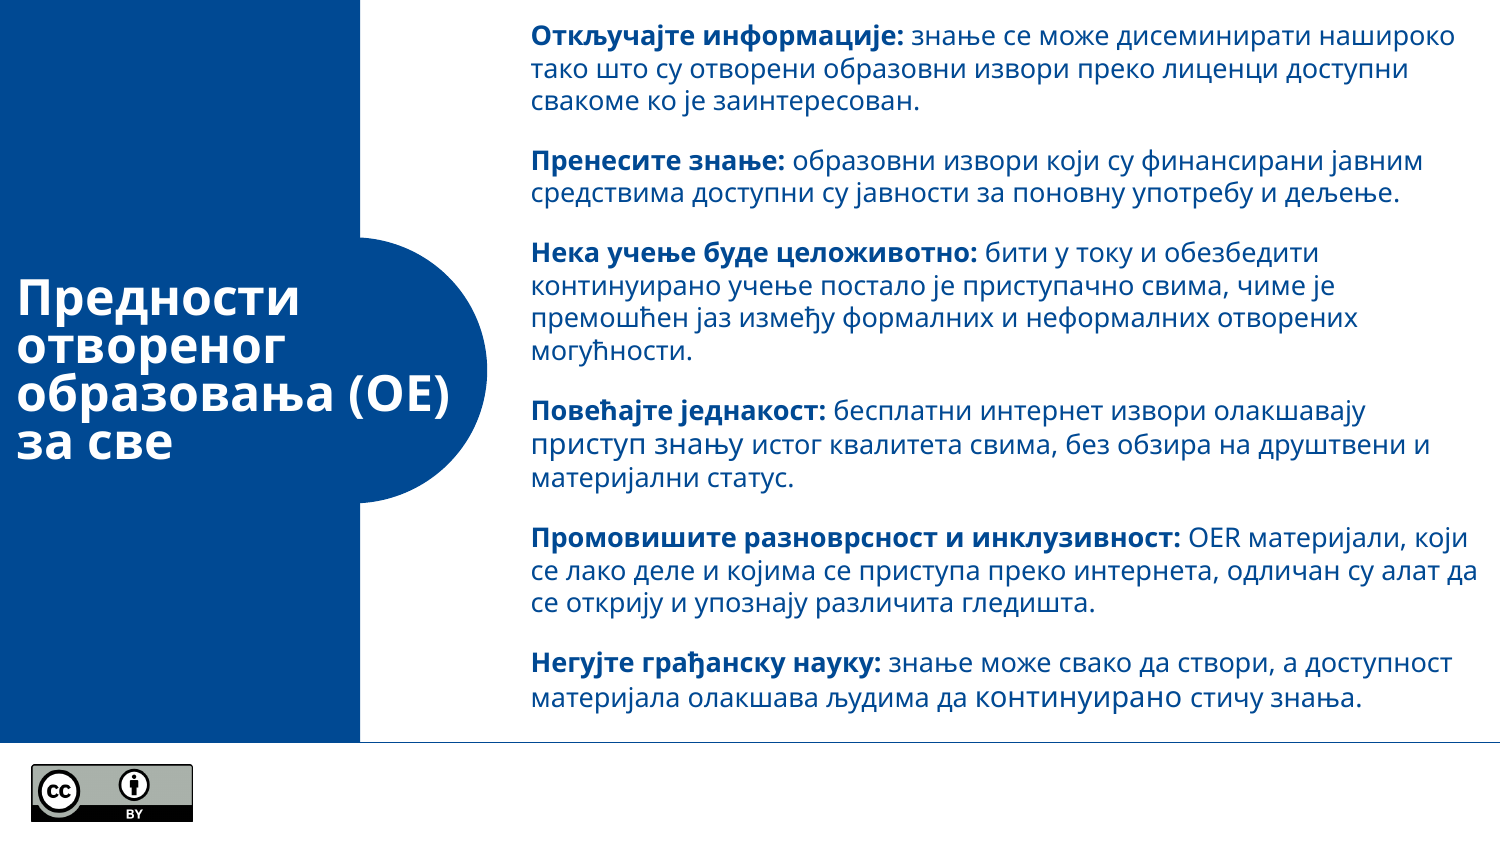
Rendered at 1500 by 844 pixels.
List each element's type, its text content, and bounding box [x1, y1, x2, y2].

text_box [0, 750, 1500, 844]
text_box Откључајте информације: знање се може дисеминирати нашироко тако што су отворени образовни извори преко лиценци доступни свакоме ко је заинтересован. Пренесите знање: образовни извори који су финансирани јавним средствима доступни су јавности за поновну употребу и дељење. Нека учење буде целоживотно: бити у току и обезбедити континуирано учење постало је приступачно свима, чиме је премошћен јаз између формалних и неформалних отворених могућности. Повећајте једнакост: бесплатни интернет извори олакшавају приступ знању истог квалитета свима, без обзира на друштвени и материјални статус. Промовишите разноврсност и инклузивност: OER материјали, који се лако деле и којима се приступа преко интернета, одличан су алат да се открију и упознају различита гледишта. Негујте грађанску науку: знање може свако да створи, а доступност материјала олакшава људима да континуирано стичу знања. [515, 3, 1500, 728]
text_box [0, 0, 361, 742]
text_box Предности отвореног образовања (ОЕ) за све [1, 262, 488, 485]
picture [31, 764, 193, 822]
text_box [284, 485, 421, 504]
text_box [274, 237, 431, 262]
